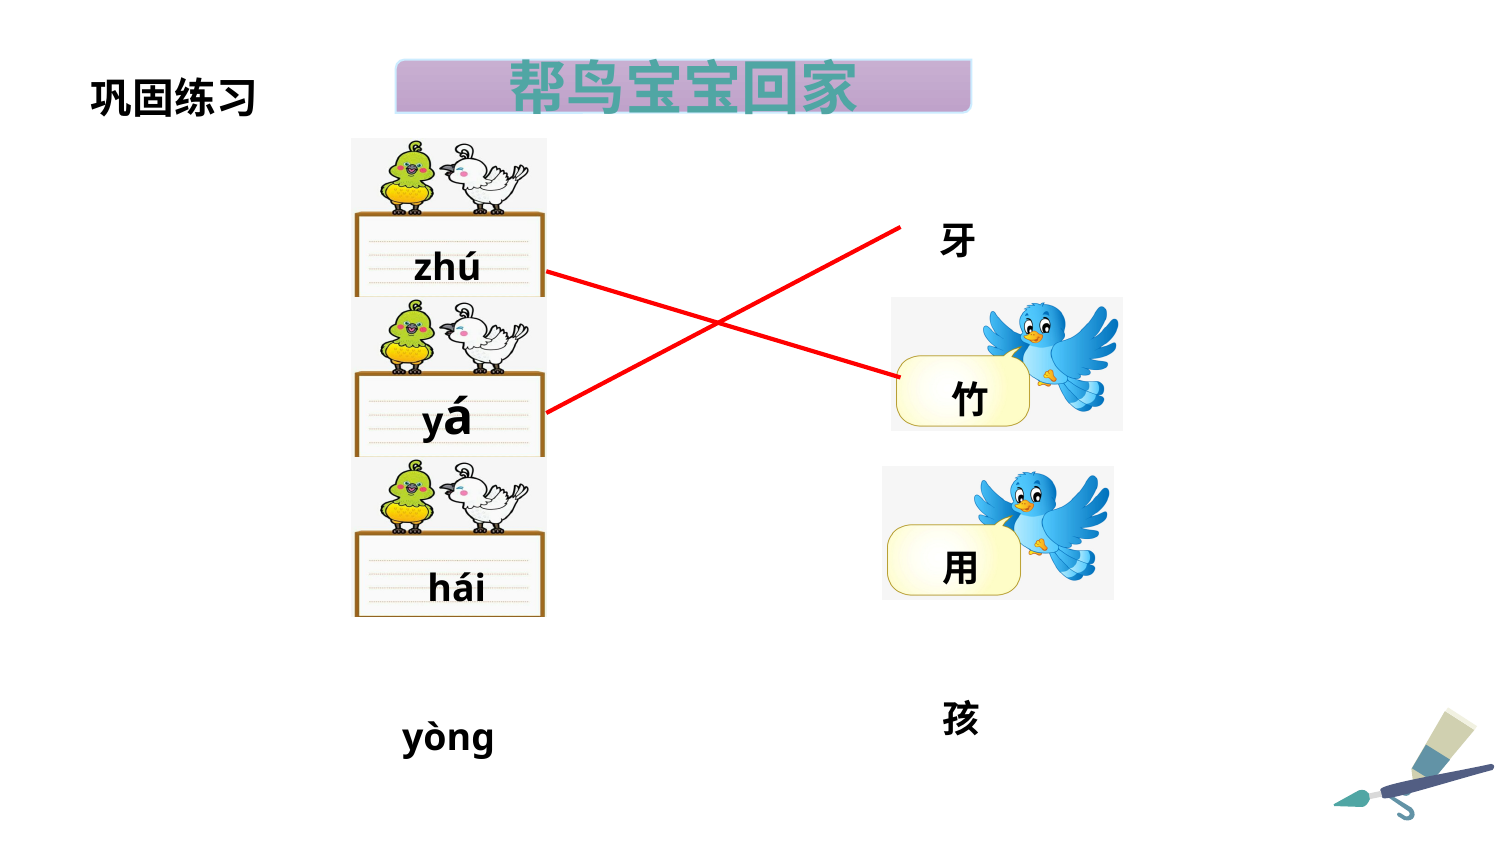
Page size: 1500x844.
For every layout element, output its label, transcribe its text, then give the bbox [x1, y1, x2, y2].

text_box 巩固练习 [76, 64, 313, 129]
text_box yòng [387, 705, 510, 766]
text_box 帮鸟宝宝回家 [395, 59, 972, 114]
text_box 孩 [927, 687, 995, 748]
picture [891, 297, 1123, 431]
picture [351, 138, 547, 617]
picture [882, 466, 1114, 600]
text_box 牙 [925, 209, 993, 270]
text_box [1358, 708, 1481, 844]
